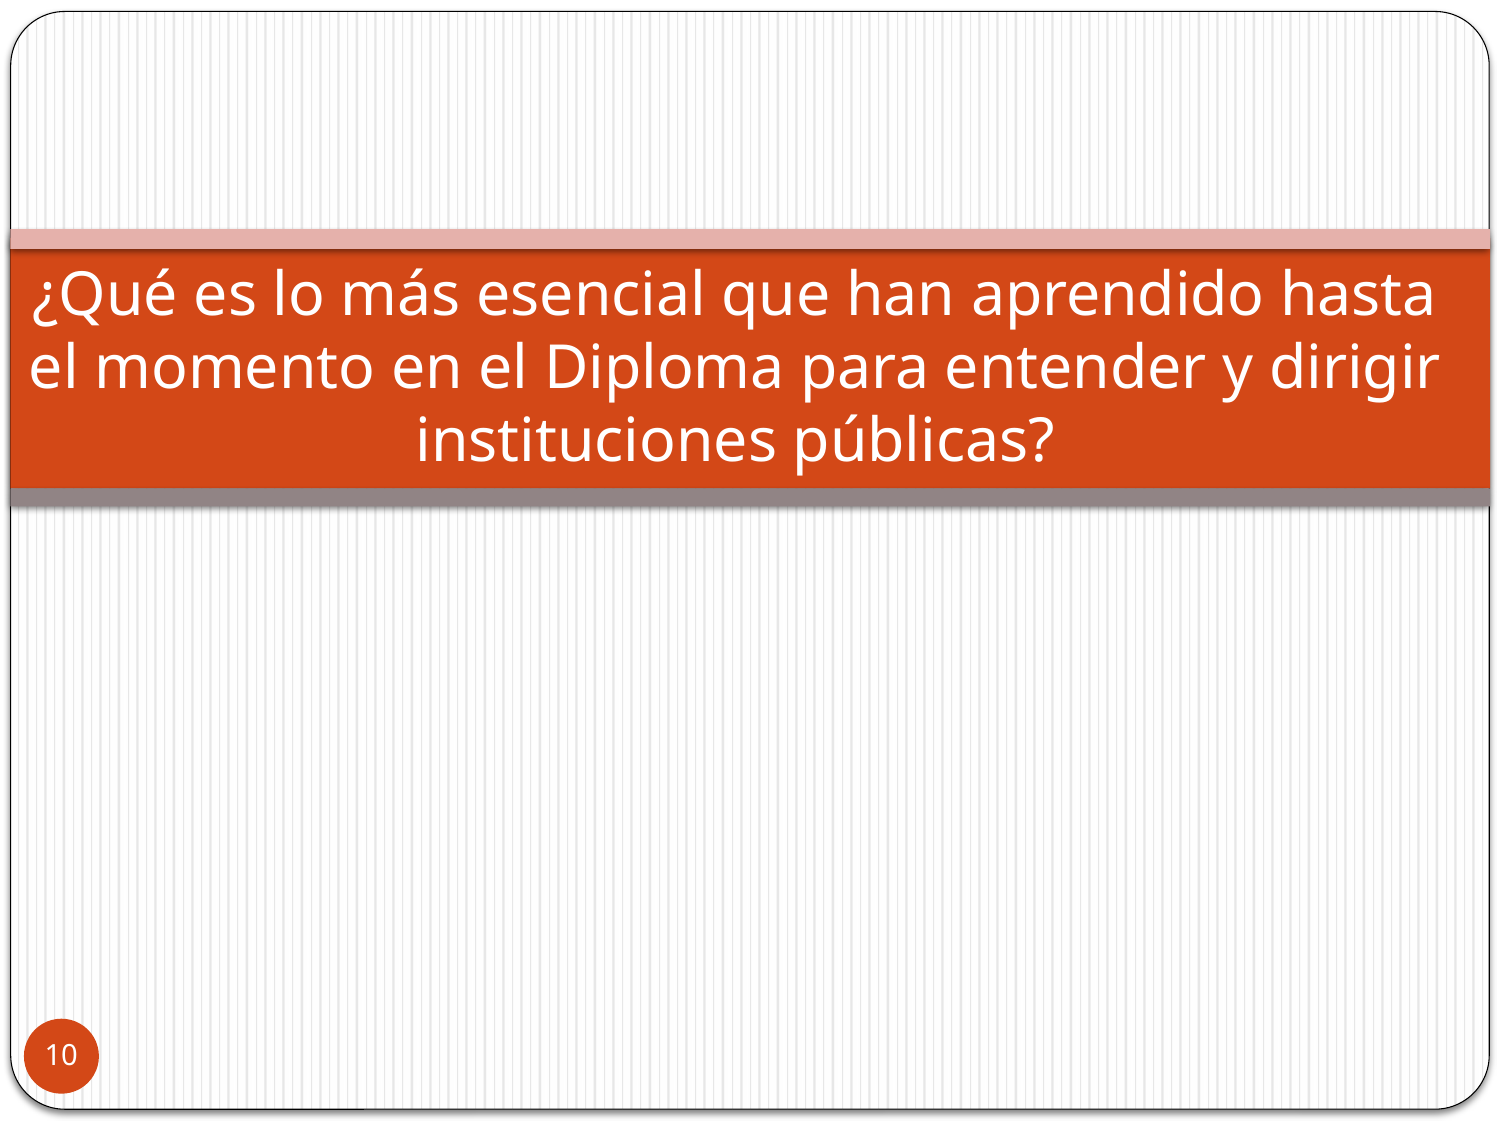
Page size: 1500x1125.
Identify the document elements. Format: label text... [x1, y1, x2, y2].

slide_number 10 [23, 1018, 99, 1094]
title ¿Qué es lo más esencial que han aprendido hasta el momento en el Diploma para entender y dirigir instituciones públicas? [0, 247, 1471, 489]
